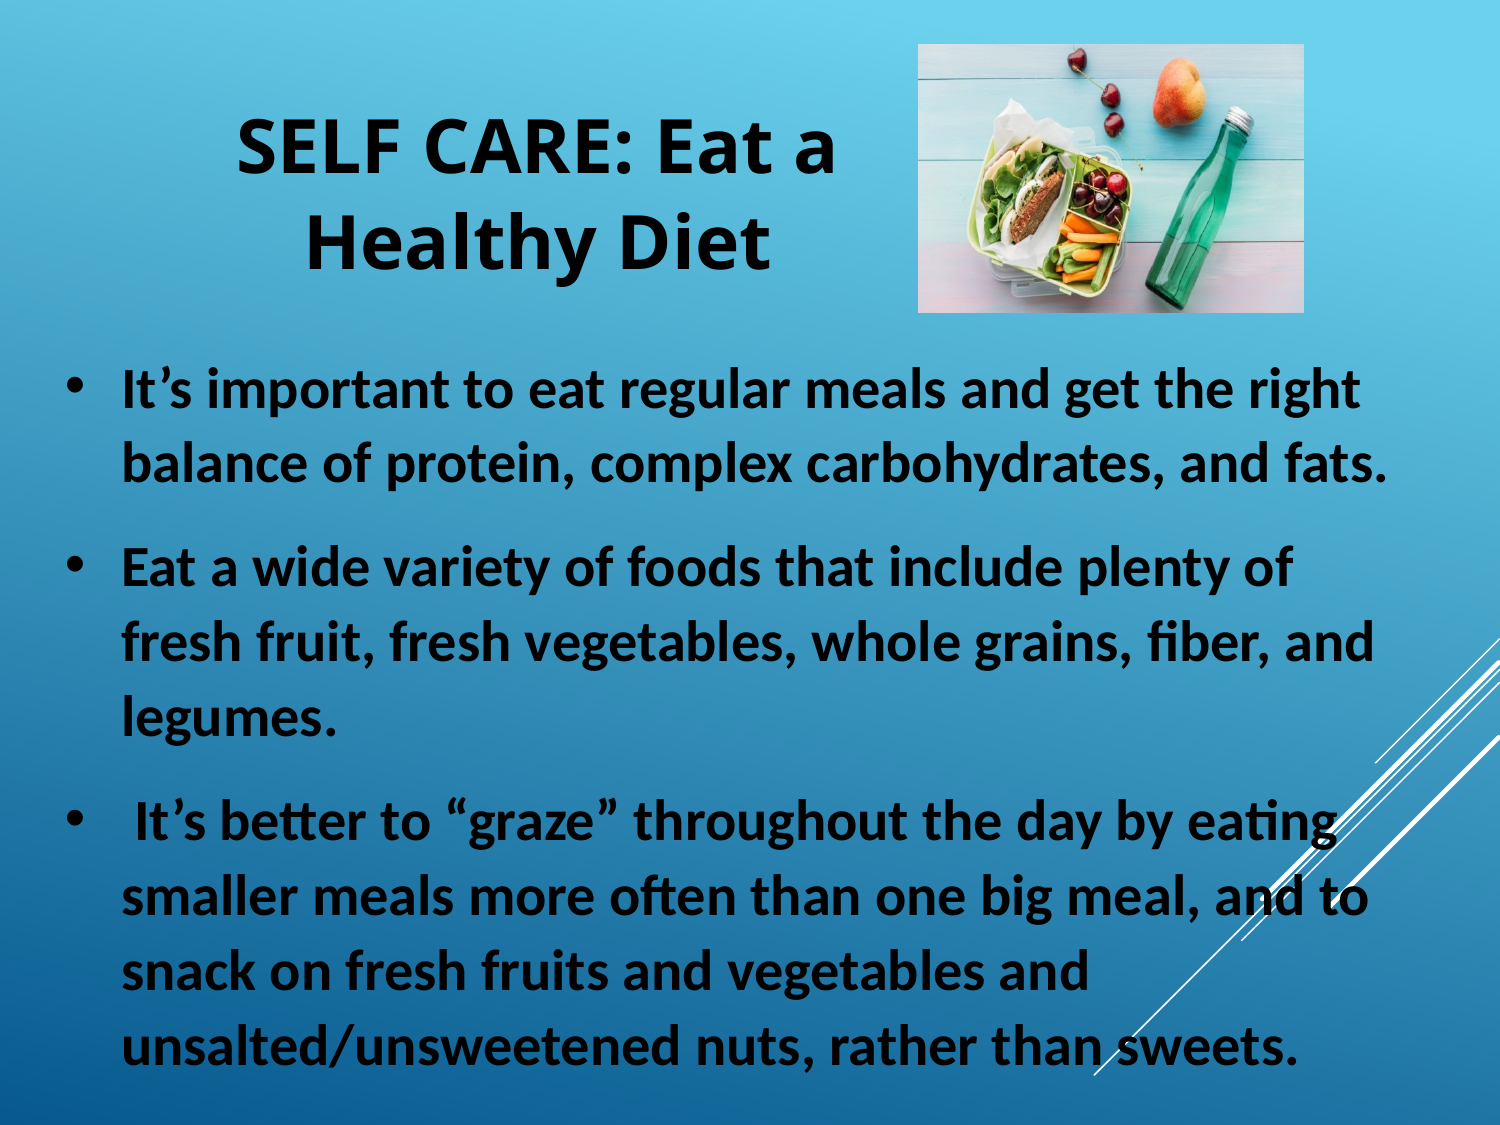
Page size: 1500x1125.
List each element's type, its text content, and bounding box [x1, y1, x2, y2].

picture [918, 44, 1304, 313]
text_box SELF CARE: Eat a Healthy Diet [158, 84, 918, 292]
text_box It’s important to eat regular meals and get the right balance of protein, complex carbohydrates, and fats. Eat a wide variety of foods that include plenty of fresh fruit, fresh vegetables, whole grains, fiber, and legumes. It’s better to “graze” throughout the day by eating smaller meals more often than one big meal, and to snack on fresh fruits and vegetables and unsalted/unsweetened nuts, rather than sweets. [49, 337, 1413, 1125]
